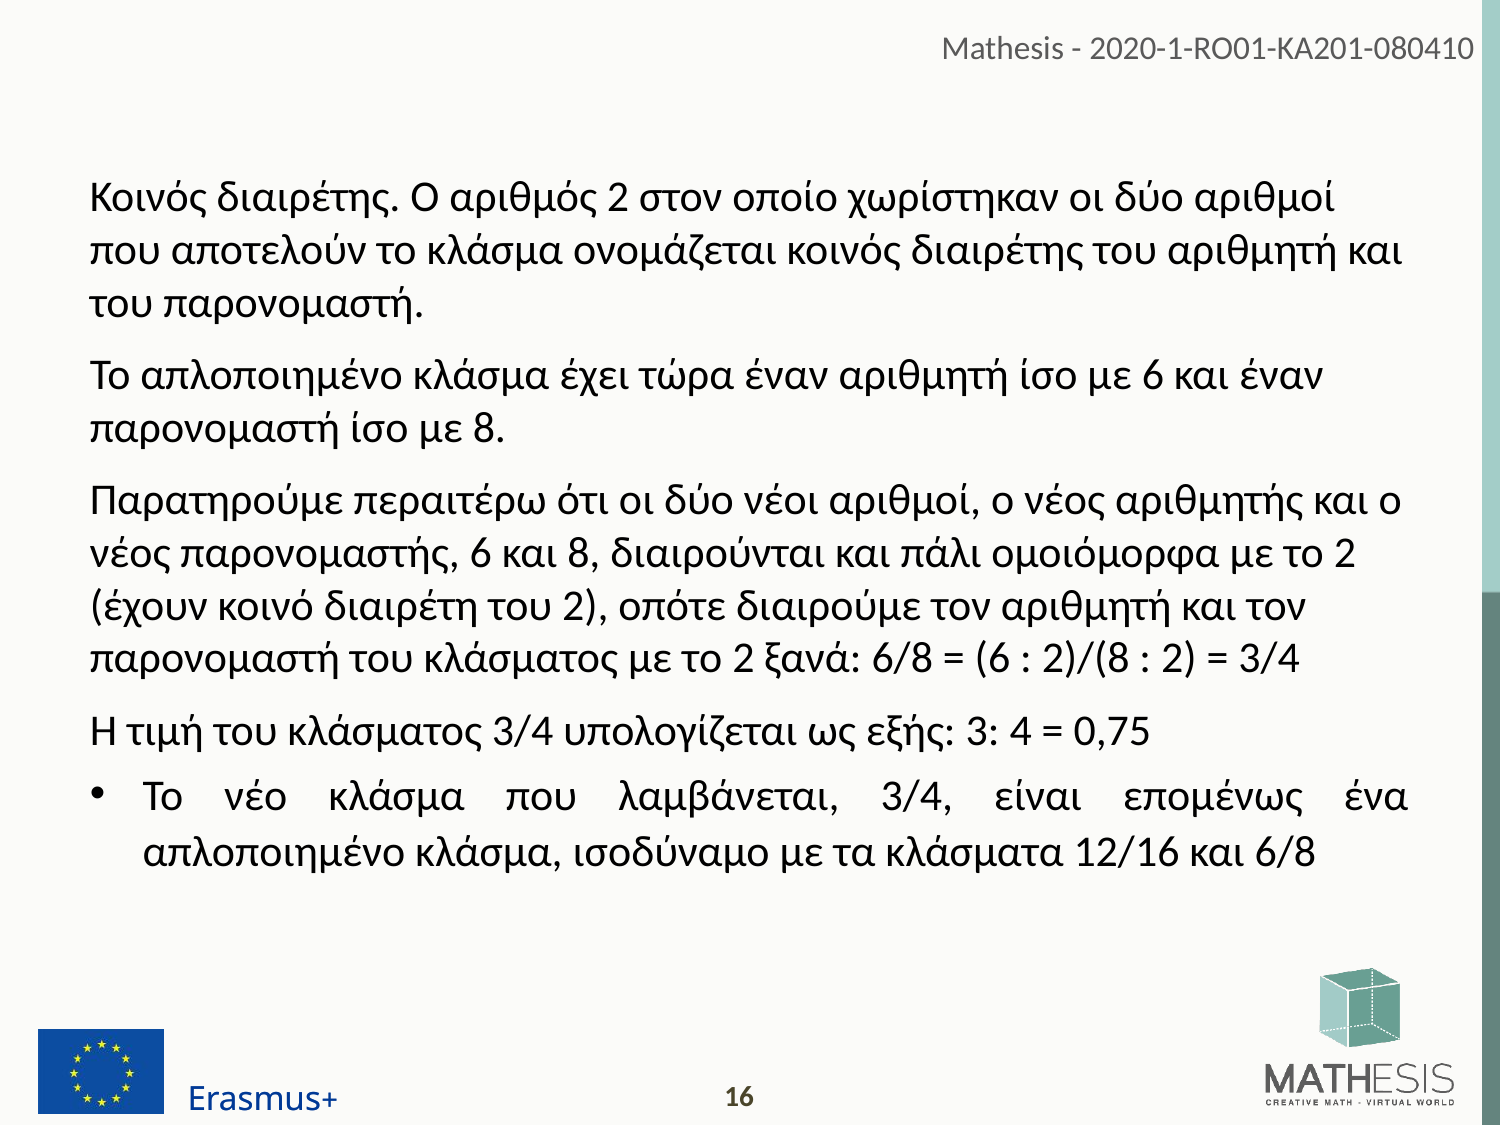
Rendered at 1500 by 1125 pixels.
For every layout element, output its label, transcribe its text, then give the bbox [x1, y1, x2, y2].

list Κοινός διαιρέτης. Ο αριθμός 2 στον οποίο χωρίστηκαν οι δύο αριθμοί που αποτελούν το κλάσμα ονομάζεται κοινός διαιρέτης του αριθμητή και του παρονομαστή. Το απλοποιημένο κλάσμα έχει τώρα έναν αριθμητή ίσο με 6 και έναν παρονομαστή ίσο με 8. Παρατηρούμε περαιτέρω ότι οι δύο νέοι αριθμοί, ο νέος αριθμητής και ο νέος παρονομαστής, 6 και 8, διαιρούνται και πάλι ομοιόμορφα με το 2 (έχουν κοινό διαιρέτη του 2), οπότε διαιρούμε τον αριθμητή και τον παρονομαστή του κλάσματος με το 2 ξανά: 6/8 = (6 : 2)/(8 : 2) = 3/4 Η τιμή του κλάσματος 3/4 υπολογίζεται ως εξής: 3: 4 = 0,75 Το νέο κλάσμα που λαμβάνεται, 3/4, είναι επομένως ένα απλοποιημένο κλάσμα, ισοδύναμο με τα κλάσματα 12/16 και 6/8 [75, 160, 1425, 903]
picture [38, 1029, 164, 1114]
